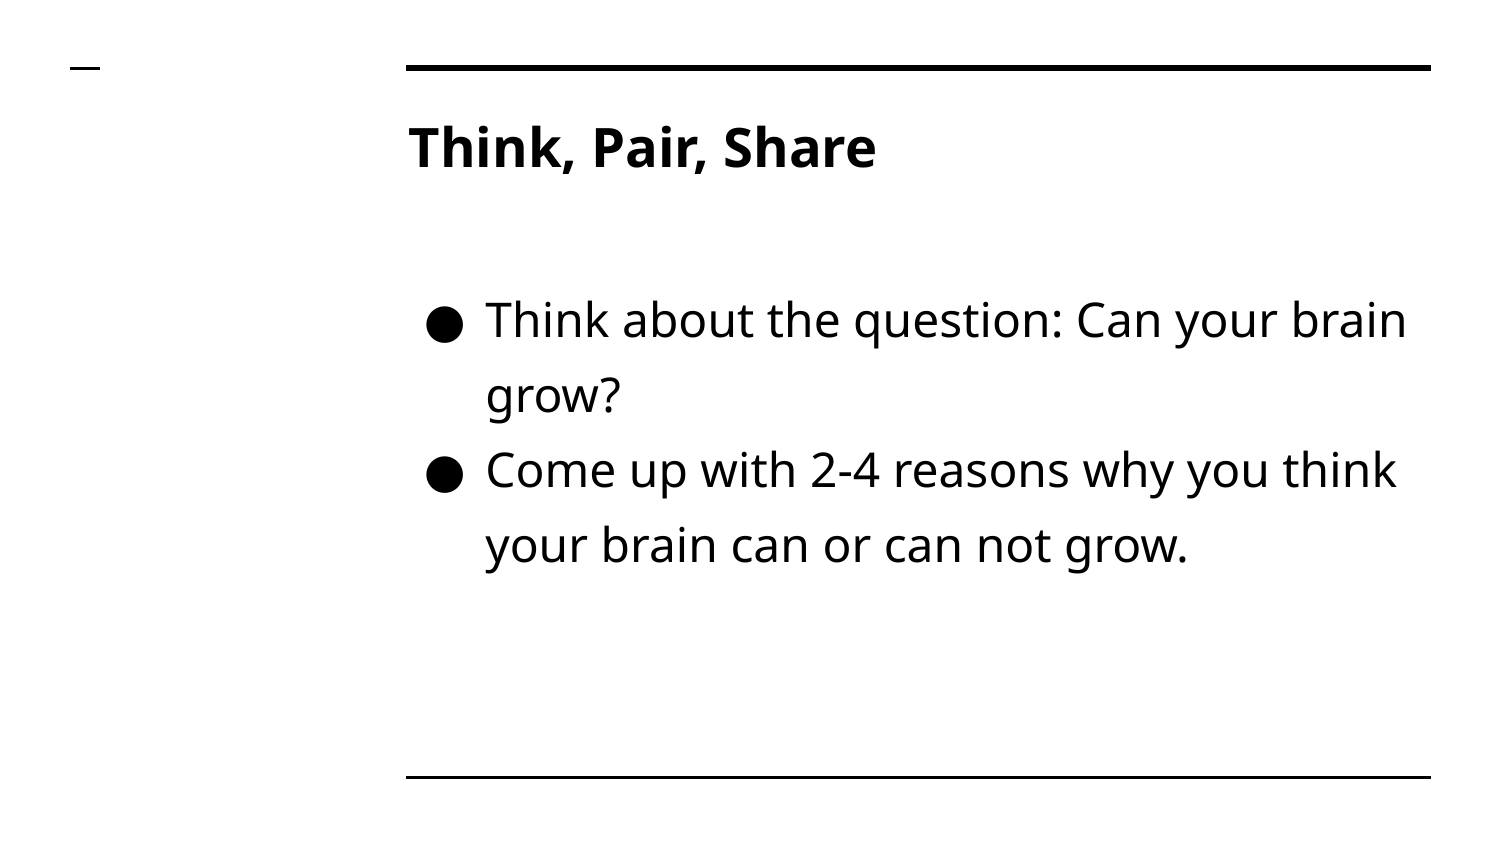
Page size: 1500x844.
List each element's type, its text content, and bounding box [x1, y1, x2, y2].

list Think about the question: Can your brain grow? Come up with 2-4 reasons why you think your brain can or can not grow. [395, 261, 1433, 755]
title Think, Pair, Share [393, 94, 1431, 199]
